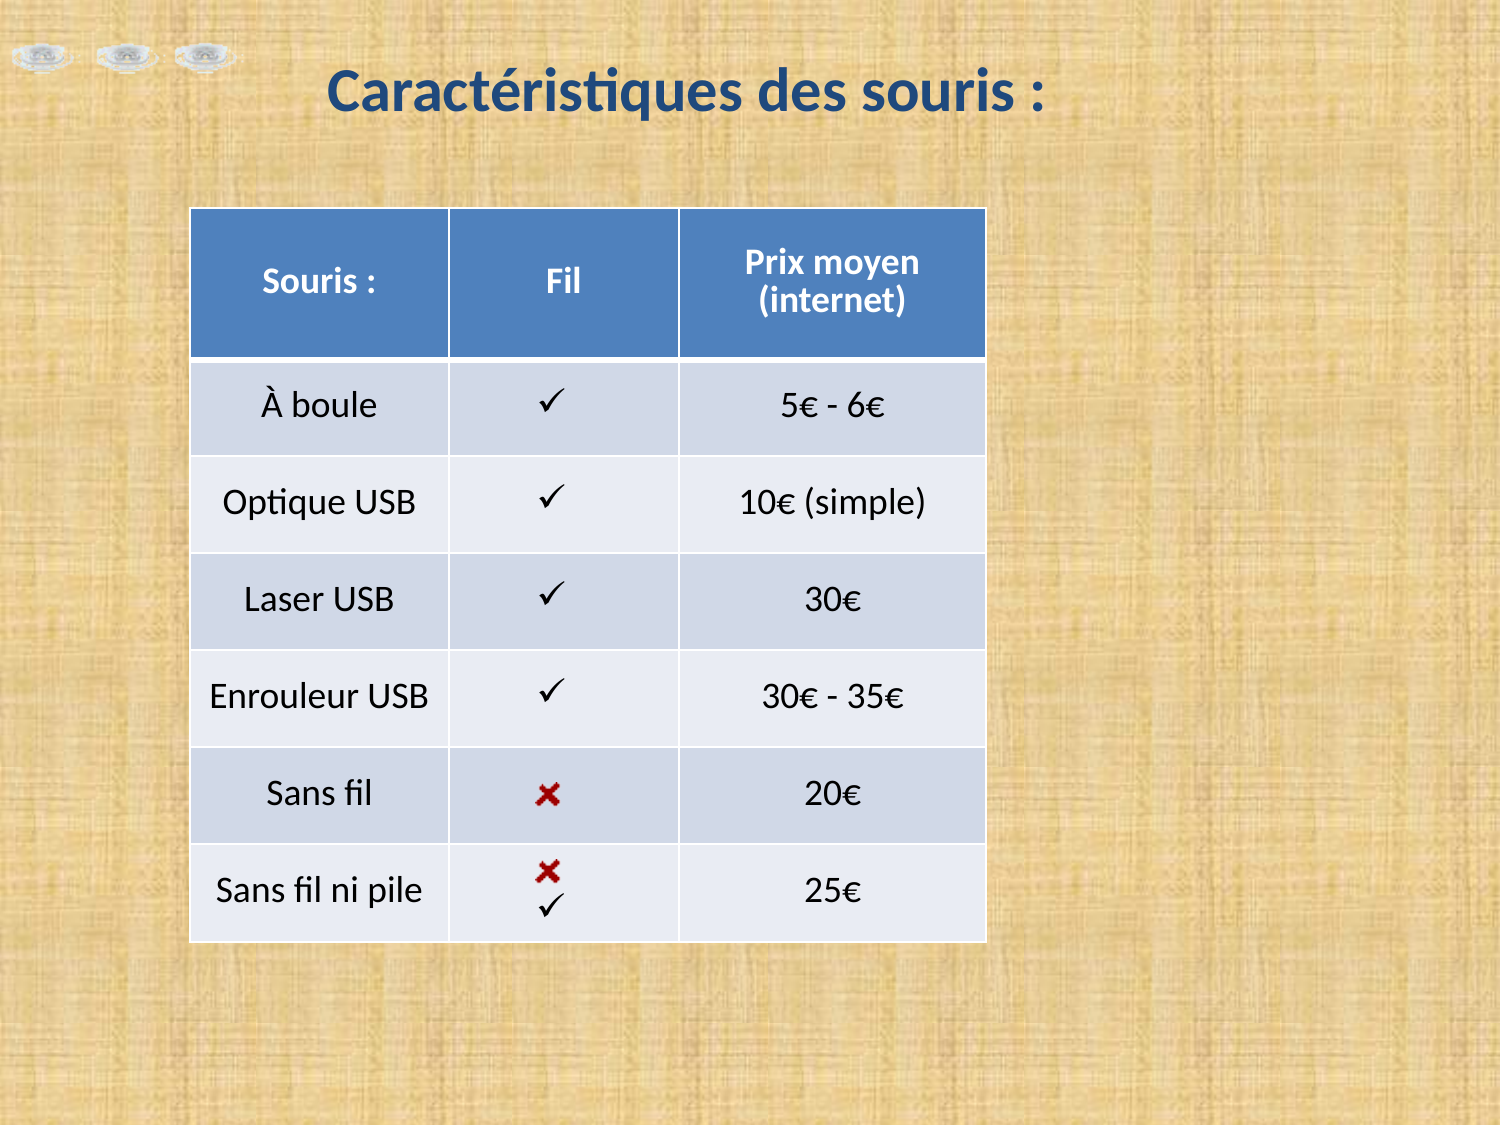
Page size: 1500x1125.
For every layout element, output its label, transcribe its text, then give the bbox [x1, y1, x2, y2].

table_cell [450, 651, 678, 746]
table_cell [450, 363, 678, 455]
table_cell À boule [191, 363, 448, 455]
table_cell [450, 748, 678, 843]
table_cell 5€ - 6€ [680, 363, 985, 455]
table_cell 10€ (simple) [680, 457, 985, 552]
table_cell Optique USB [191, 457, 448, 552]
table_header Fil [450, 209, 678, 357]
table_cell 20€ [680, 748, 985, 843]
table_cell Sans fil [191, 748, 448, 843]
table_cell [450, 554, 678, 649]
table_cell [450, 457, 678, 552]
table_cell 25€ [680, 845, 985, 941]
table_cell 30€ [680, 554, 985, 649]
table_cell [450, 845, 678, 941]
table_cell Enrouleur USB [191, 651, 448, 746]
table_cell Laser USB [191, 554, 448, 649]
table_header Prix moyen (internet) [680, 209, 985, 357]
table_header Souris : [191, 209, 448, 357]
picture [0, 0, 1500, 1125]
table_cell 30€ - 35€ [680, 651, 985, 746]
text_box Caractéristiques des souris : [312, 41, 1069, 132]
table_cell Sans fil ni pile [191, 845, 448, 941]
